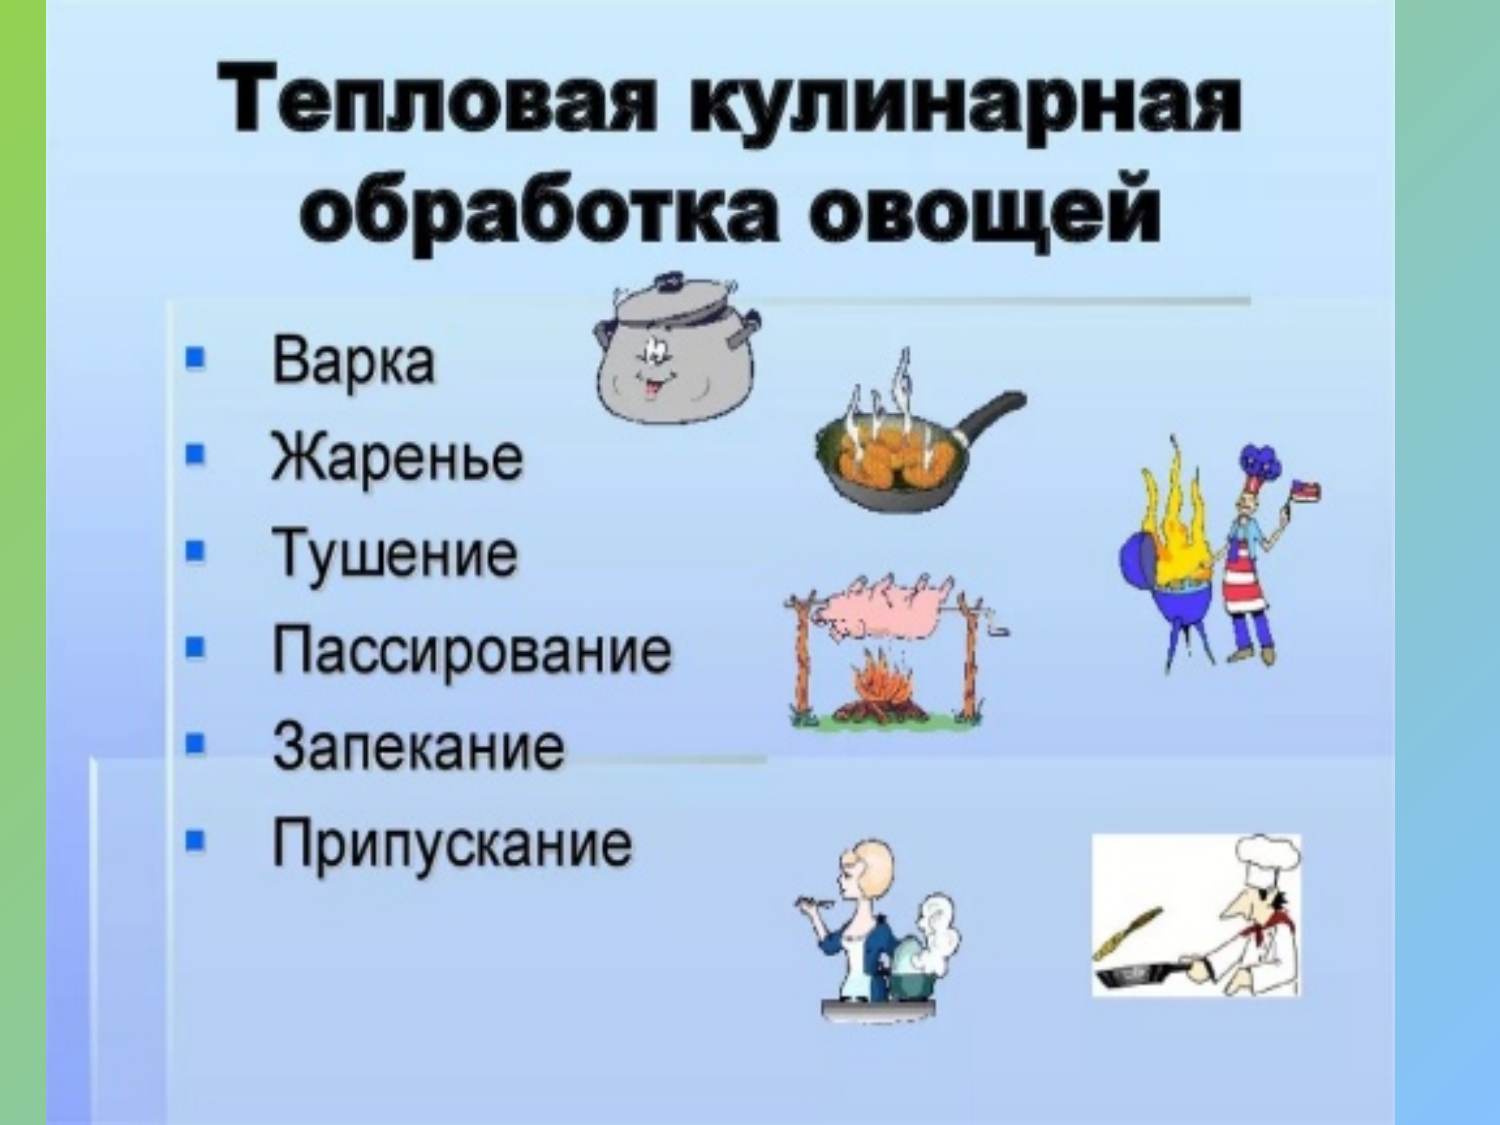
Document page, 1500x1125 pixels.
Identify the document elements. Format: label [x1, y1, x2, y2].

picture [46, 0, 1395, 1125]
